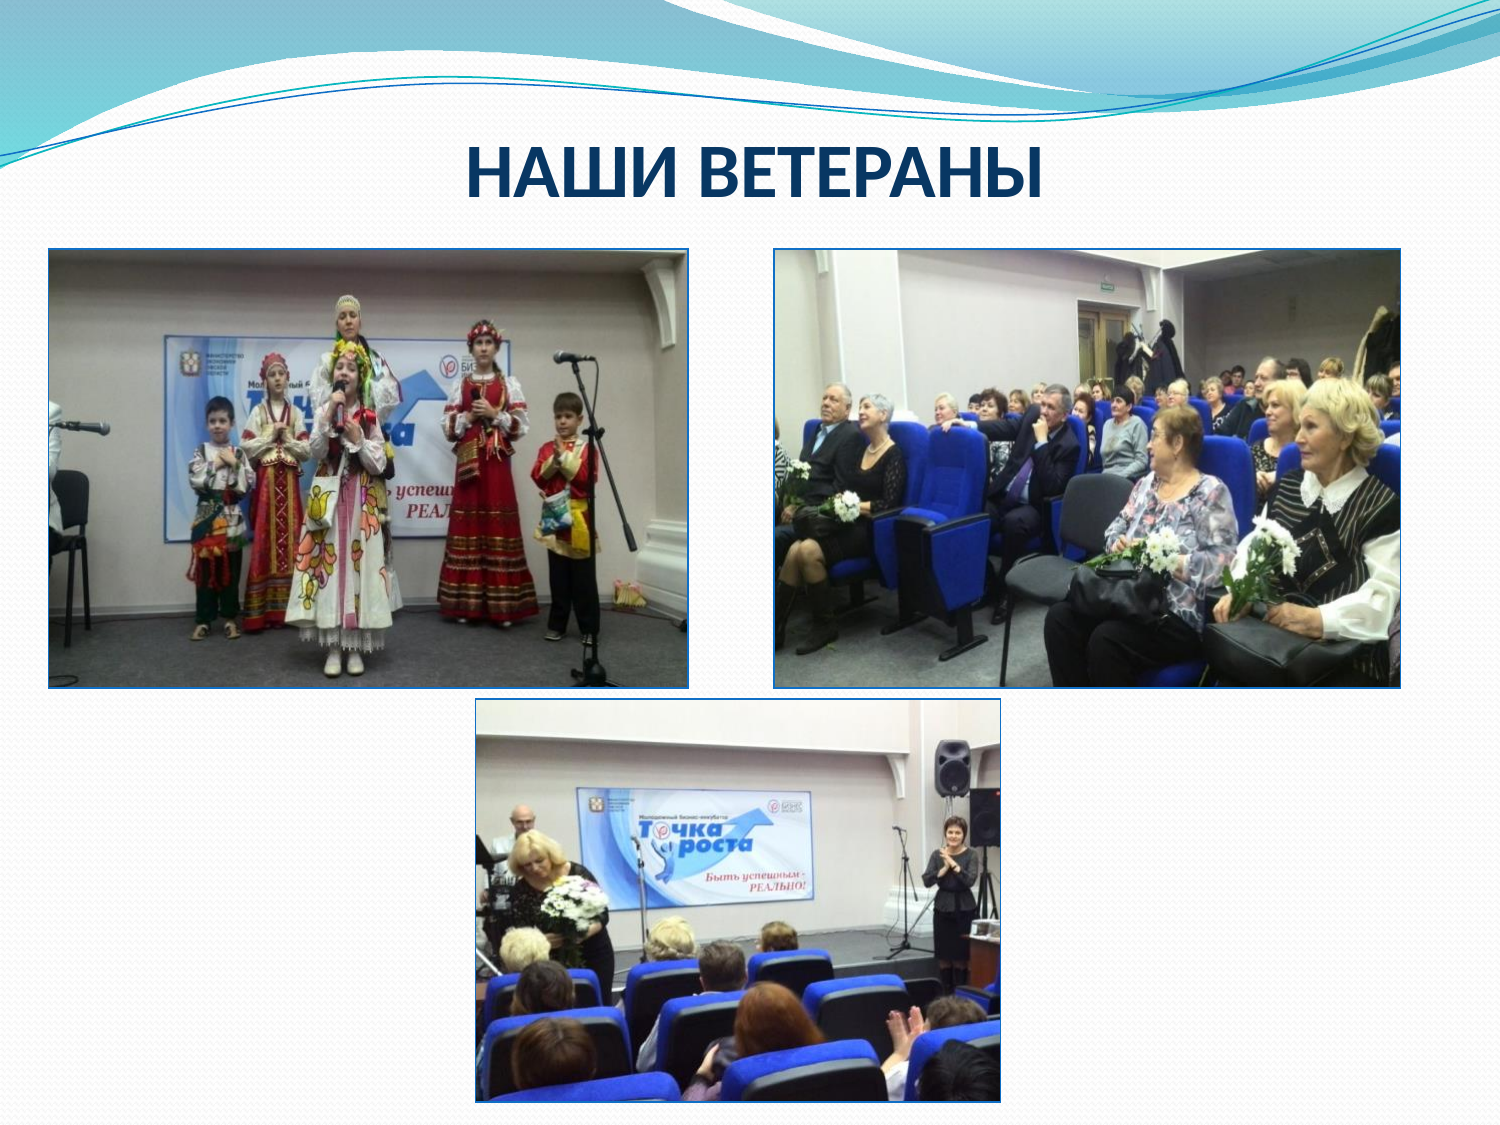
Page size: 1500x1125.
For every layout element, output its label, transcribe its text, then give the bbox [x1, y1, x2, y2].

picture [476, 699, 1001, 1102]
picture [774, 249, 1401, 688]
title НАШИ ВЕТЕРАНЫ [224, 127, 1288, 213]
picture [48, 249, 688, 688]
